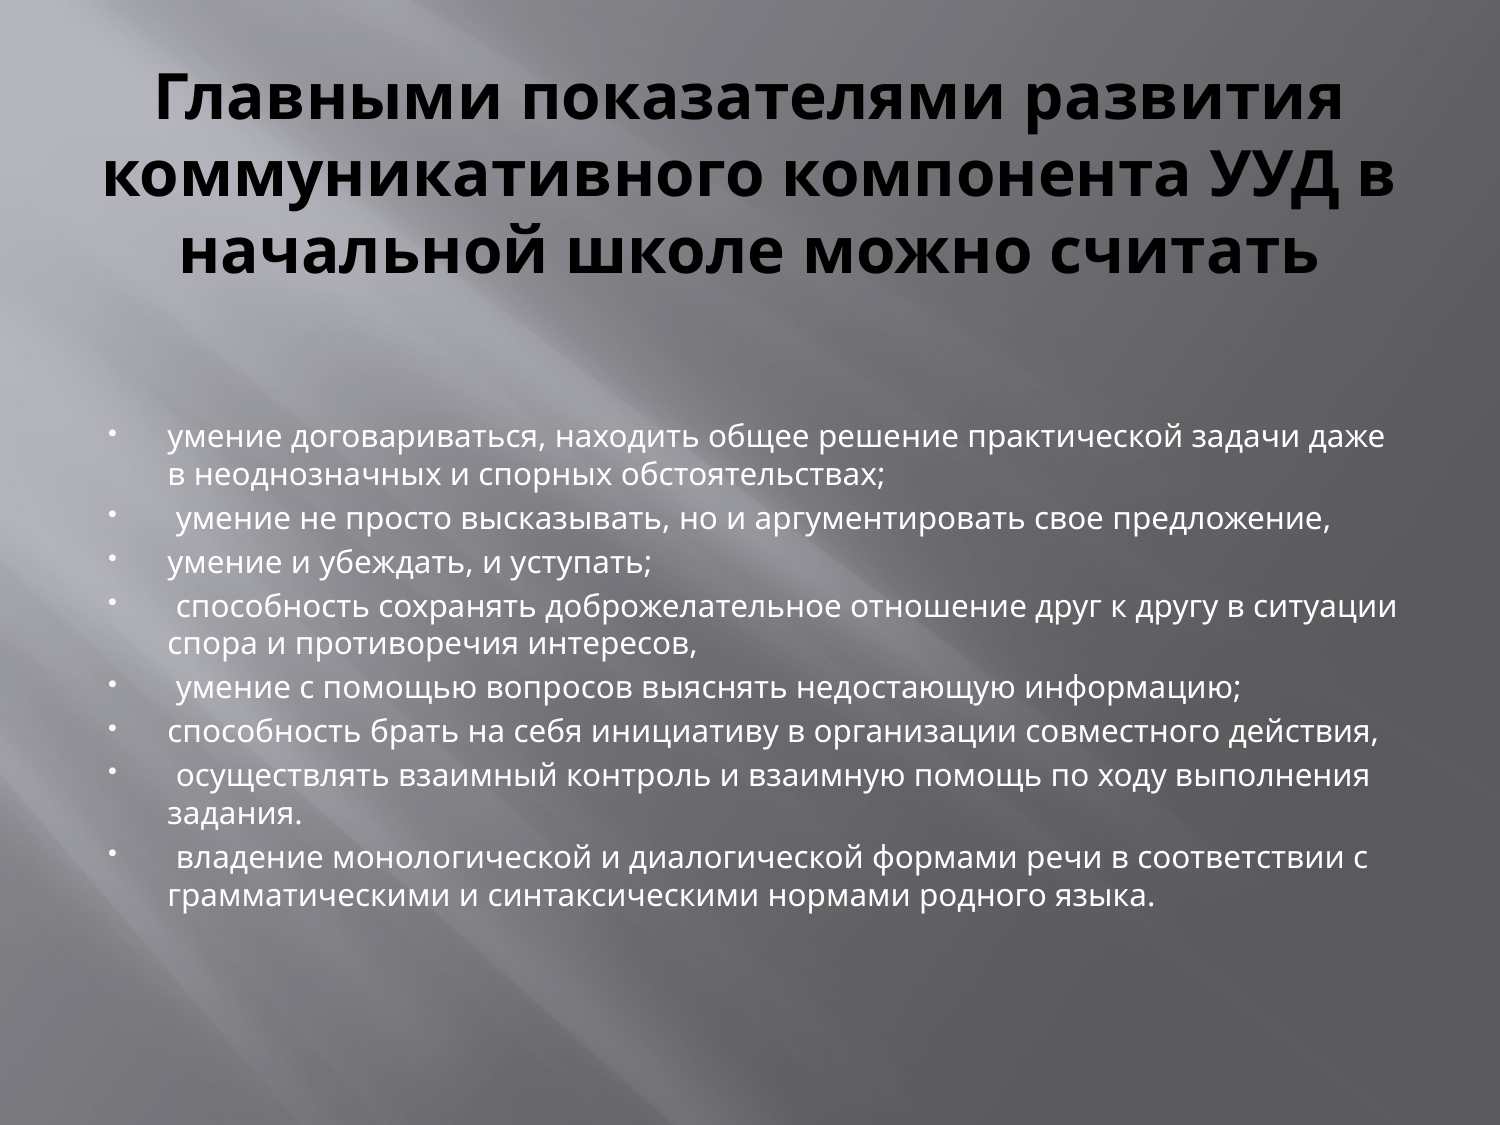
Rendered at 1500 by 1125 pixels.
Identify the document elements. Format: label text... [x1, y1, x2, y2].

list умение договариваться, находить общее решение практической задачи даже в неоднозначных и спорных обстоятельствах; умение не просто высказывать, но и аргументировать свое предложение, умение и убеждать, и уступать; способность сохранять доброжелательное отношение друг к другу в ситуации спора и противоречия интересов, умение с помощью вопросов выяснять недостающую информацию; способность брать на себя инициативу в организации совместного действия, осуществлять взаимный контроль и взаимную помощь по ходу выполнения задания. владение монологической и диалогической формами речи в соответствии с грамматическими и синтаксическими нормами родного языка. [75, 408, 1425, 1005]
title Главными показателями развития коммуникативного компонента УУД в начальной школе можно считать [75, 45, 1425, 374]
